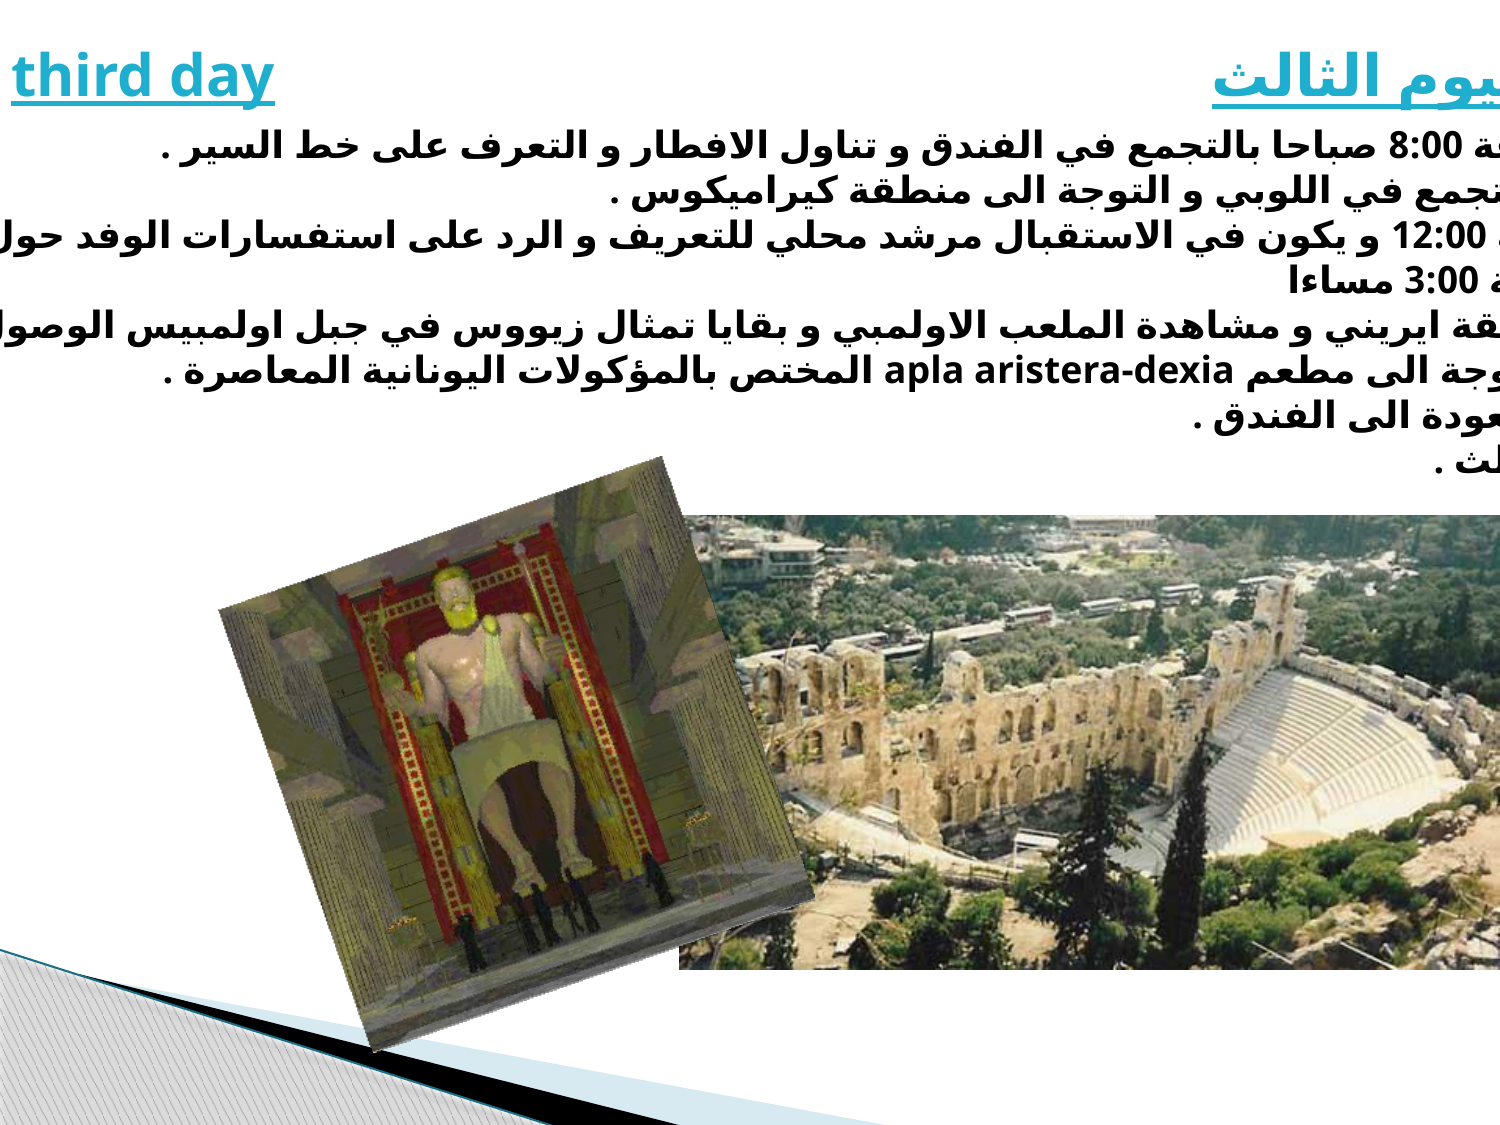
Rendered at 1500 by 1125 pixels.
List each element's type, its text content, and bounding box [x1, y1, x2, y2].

text_box اليوم الثالث [1196, 30, 1500, 113]
picture [219, 456, 1500, 1053]
text_box يبدأ اليوم الساعة 8:00 صباحا بالتجمع في الفندق و تناول الافطار و التعرف على خط السير . الساعة 10:00 التجمع في اللوبي و التوجة الى منطقة كيراميكوس . الوصول الساعة 12:00 و يكون في الاستقبال مرشد محلي للتعريف و الرد على استفسارات الوفد حول المنطقة المغادرة الساعة 3:00 مساءا التوجه الى منطقة ايريني و مشاهدة الملعب الاولمبي و بقايا تمثال زيووس في جبل اولمبيس الوصول الساعة 5:00 الساعة 8:00 التوجة الى مطعم apla aristera-dexia المختص بالمؤكولات اليونانية المعاصرة . الساعة 11:00 العودة الى الفندق . انتهاء اليوم الثالث . [0, 113, 1500, 489]
text_box third day [0, 30, 290, 113]
